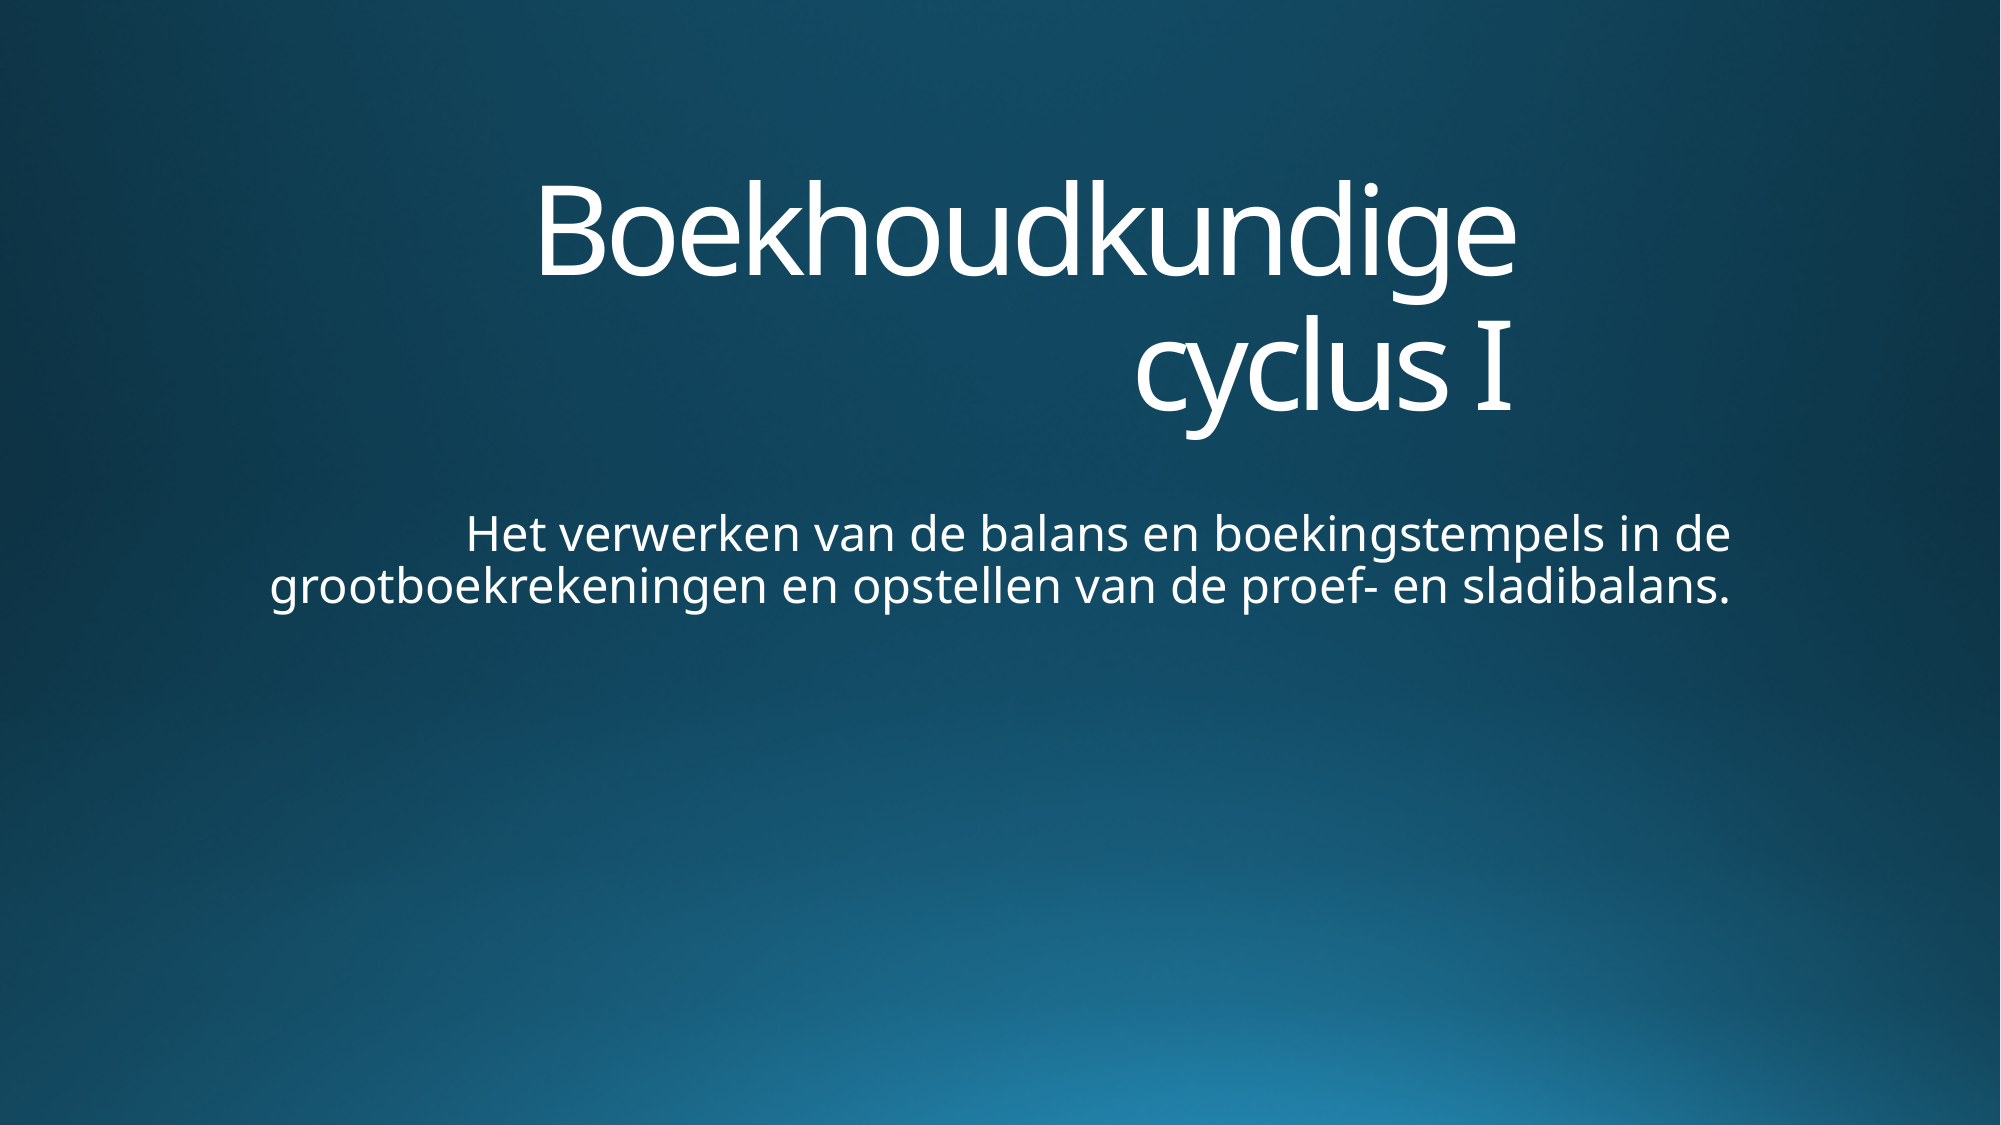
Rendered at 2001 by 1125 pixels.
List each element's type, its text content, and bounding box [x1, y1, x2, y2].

subtitle Het verwerken van de balans en boekingstempels in de grootboekrekeningen en opstellen van de proef- en sladibalans. [247, 498, 1748, 622]
title Boekhoudkundige cyclus I [332, 160, 1532, 430]
picture [0, 0, 2001, 1125]
